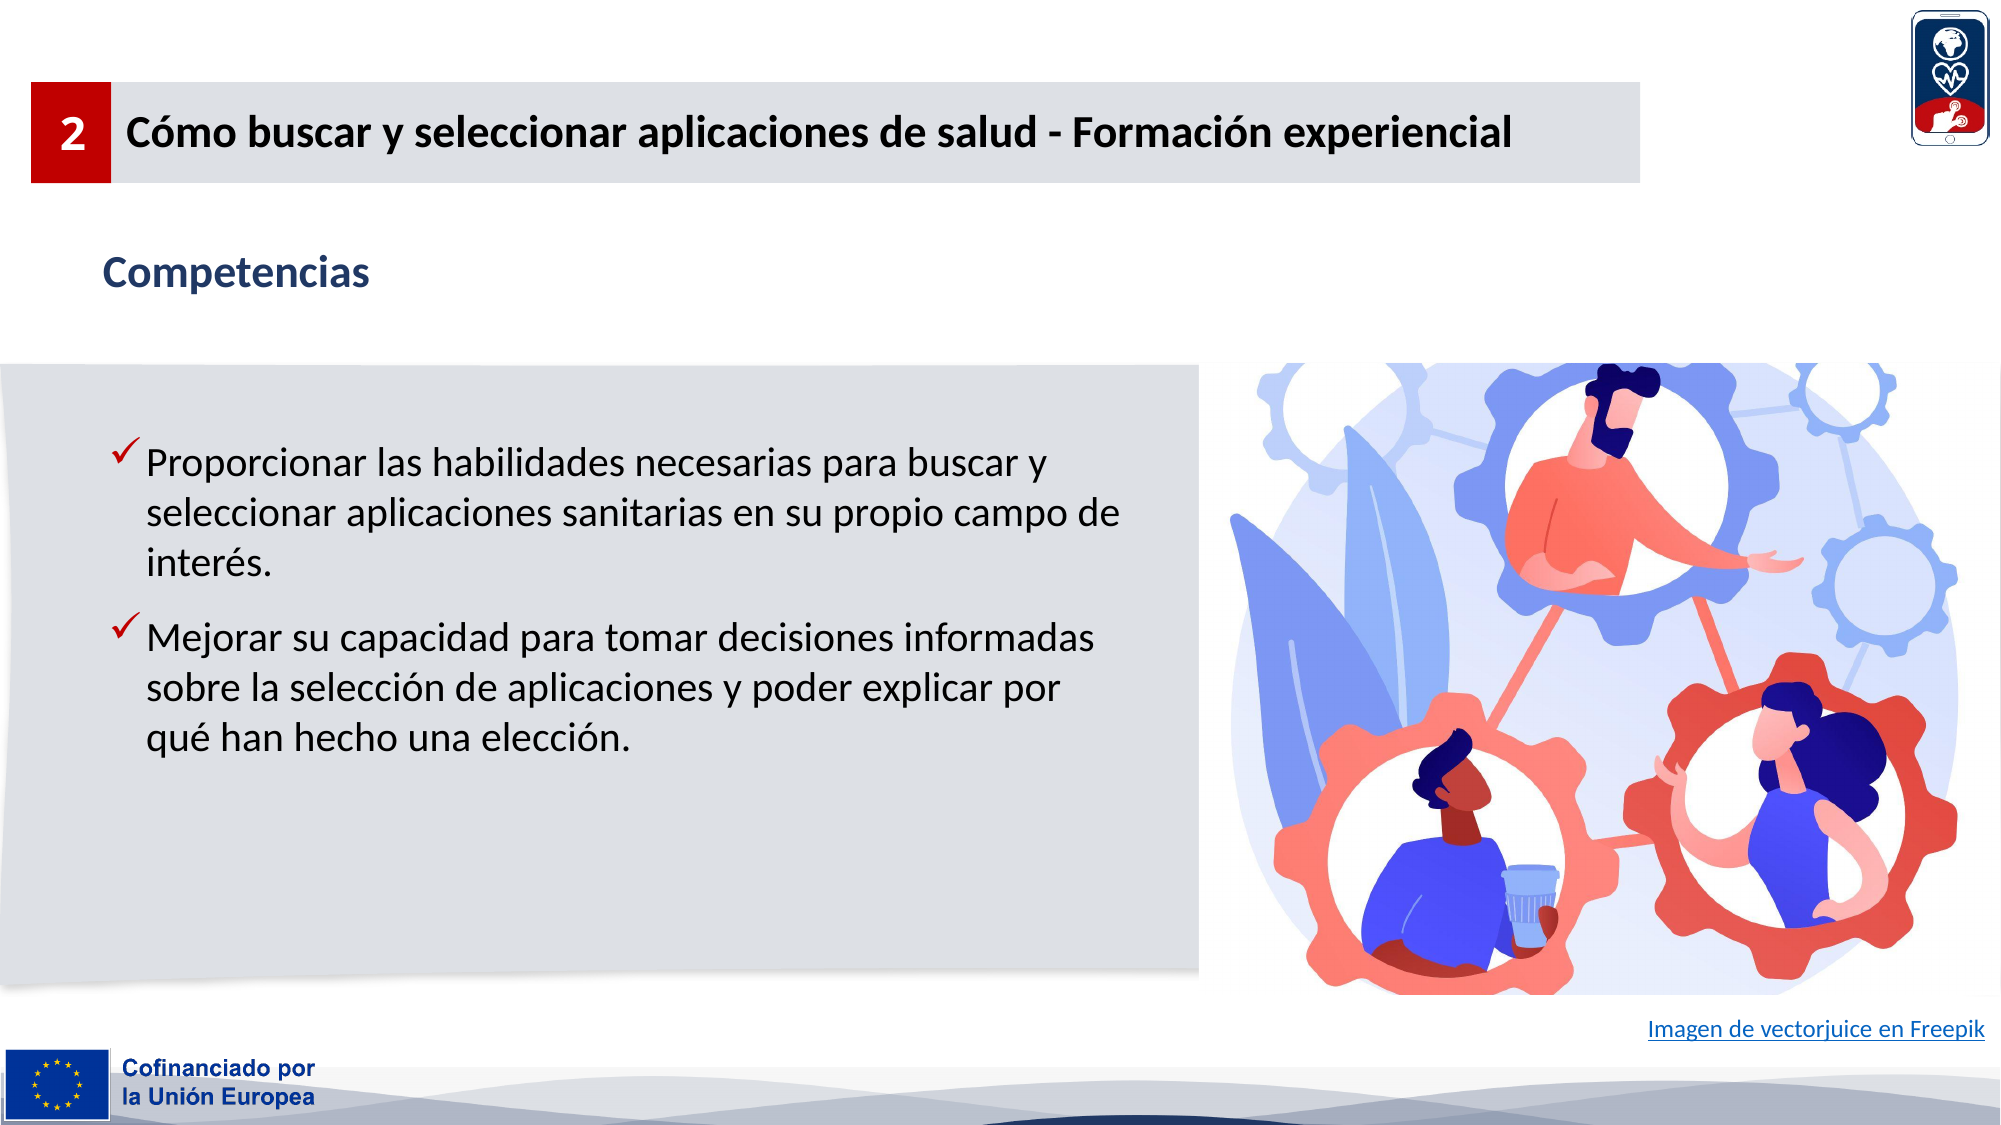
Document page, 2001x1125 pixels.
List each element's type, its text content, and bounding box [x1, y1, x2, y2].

text_box 2 [45, 96, 114, 167]
picture [0, 1044, 2001, 1125]
text_box 1 [18, 71, 87, 142]
picture [1911, 10, 1990, 146]
title Competencias [87, 221, 1813, 324]
list Proporcionar las habilidades necesarias para buscar y seleccionar aplicaciones sanitarias en su propio campo de interés. Mejorar su capacidad para tomar decisiones informadas sobre la selección de aplicaciones y poder explicar por qué han hecho una elección. [93, 427, 1142, 984]
picture [1198, 363, 2000, 995]
text_box Cómo buscar y seleccionar aplicaciones de salud - Formación experiencial [111, 82, 1641, 183]
text_box [30, 81, 112, 184]
text_box Imagen de vectorjuice en Freepik [561, 1005, 2000, 1051]
